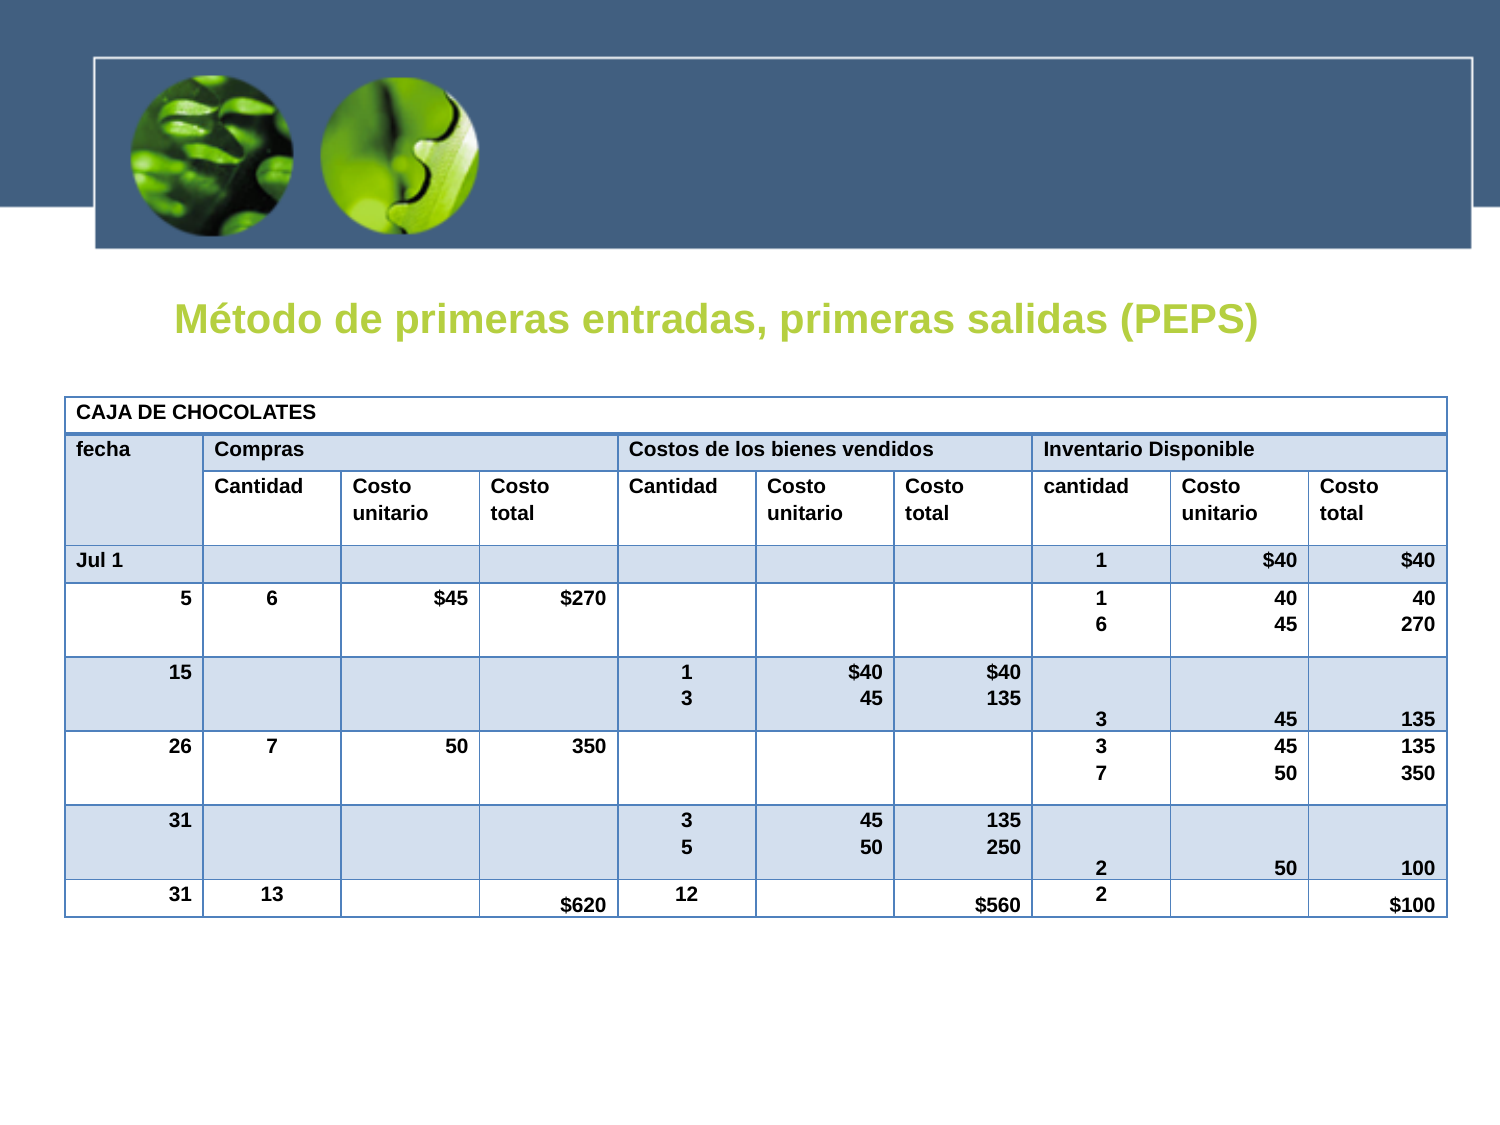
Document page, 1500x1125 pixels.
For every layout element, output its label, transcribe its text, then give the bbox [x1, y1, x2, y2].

table_cell Costo unitario [757, 472, 893, 545]
table_cell [757, 880, 893, 916]
table_cell 135 250 [895, 806, 1031, 879]
table_cell 7 [204, 732, 340, 804]
table_cell [480, 658, 617, 730]
table_cell Costo total [480, 472, 617, 545]
table_cell $620 [480, 880, 617, 916]
table_cell Costo unitario [1171, 472, 1308, 545]
table_cell Compras [204, 436, 617, 470]
table_cell $40 [1171, 546, 1308, 582]
table_cell 135 350 [1309, 732, 1446, 804]
table_cell 50 [342, 732, 479, 804]
table_cell Jul 1 [66, 546, 202, 582]
table_cell 31 [66, 806, 202, 879]
table_header CAJA DE CHOCOLATES [66, 398, 1446, 432]
table_cell 3 [1033, 658, 1170, 730]
table_cell [757, 546, 893, 582]
table_cell 1 [1033, 546, 1170, 582]
table_cell $40 135 [895, 658, 1031, 730]
table_cell $100 [1309, 880, 1446, 916]
table_cell $560 [895, 880, 1031, 916]
table_cell [1171, 880, 1308, 916]
table_cell [895, 546, 1031, 582]
table_cell [619, 584, 755, 656]
table_cell $45 [342, 584, 479, 656]
table_cell $40 [1309, 546, 1446, 582]
table_cell [342, 880, 479, 916]
table_cell [619, 546, 755, 582]
table_cell Cantidad [619, 472, 755, 545]
text_box Método de primeras entradas, primeras salidas (PEPS) [159, 284, 1294, 349]
table_cell Inventario Disponible [1033, 436, 1446, 470]
table_cell [480, 806, 617, 879]
table_cell 2 [1033, 806, 1170, 879]
table_cell [342, 546, 479, 582]
table_cell 135 [1309, 658, 1446, 730]
table_cell [895, 732, 1031, 804]
table_cell 1 3 [619, 658, 755, 730]
table_cell 40 270 [1309, 584, 1446, 656]
table_cell 31 [66, 880, 202, 916]
table_cell 6 [204, 584, 340, 656]
table_cell $270 [480, 584, 617, 656]
table_cell [757, 732, 893, 804]
table_cell [204, 658, 340, 730]
table_cell 45 50 [1171, 732, 1308, 804]
table_cell 26 [66, 732, 202, 804]
table_cell [480, 546, 617, 582]
table_cell [204, 546, 340, 582]
table_cell 350 [480, 732, 617, 804]
table_cell [895, 584, 1031, 656]
table_cell Cantidad [204, 472, 340, 545]
table_cell 15 [66, 658, 202, 730]
table_cell 40 45 [1171, 584, 1308, 656]
table_cell Costo unitario [342, 472, 479, 545]
table_cell Costos de los bienes vendidos [619, 436, 1031, 470]
table_cell 1 6 [1033, 584, 1170, 656]
table_cell [342, 806, 479, 879]
table_cell $40 45 [757, 658, 893, 730]
table_cell 3 5 [619, 806, 755, 879]
table_cell 3 7 [1033, 732, 1170, 804]
table_cell 5 [66, 584, 202, 656]
table_cell cantidad [1033, 472, 1170, 545]
table_cell Costo total [1309, 472, 1446, 545]
table_cell 13 [204, 880, 340, 916]
table_cell Costo total [895, 472, 1031, 545]
table_cell 45 [1171, 658, 1308, 730]
table_cell [204, 806, 340, 879]
table_cell 100 [1309, 806, 1446, 879]
picture [0, 0, 1500, 1125]
table_cell [619, 732, 755, 804]
table_cell fecha [66, 436, 202, 545]
table_cell 45 50 [757, 806, 893, 879]
table_cell 2 [1033, 880, 1170, 916]
table_cell [757, 584, 893, 656]
table_cell 50 [1171, 806, 1308, 879]
table_cell 12 [619, 880, 755, 916]
table_cell [342, 658, 479, 730]
